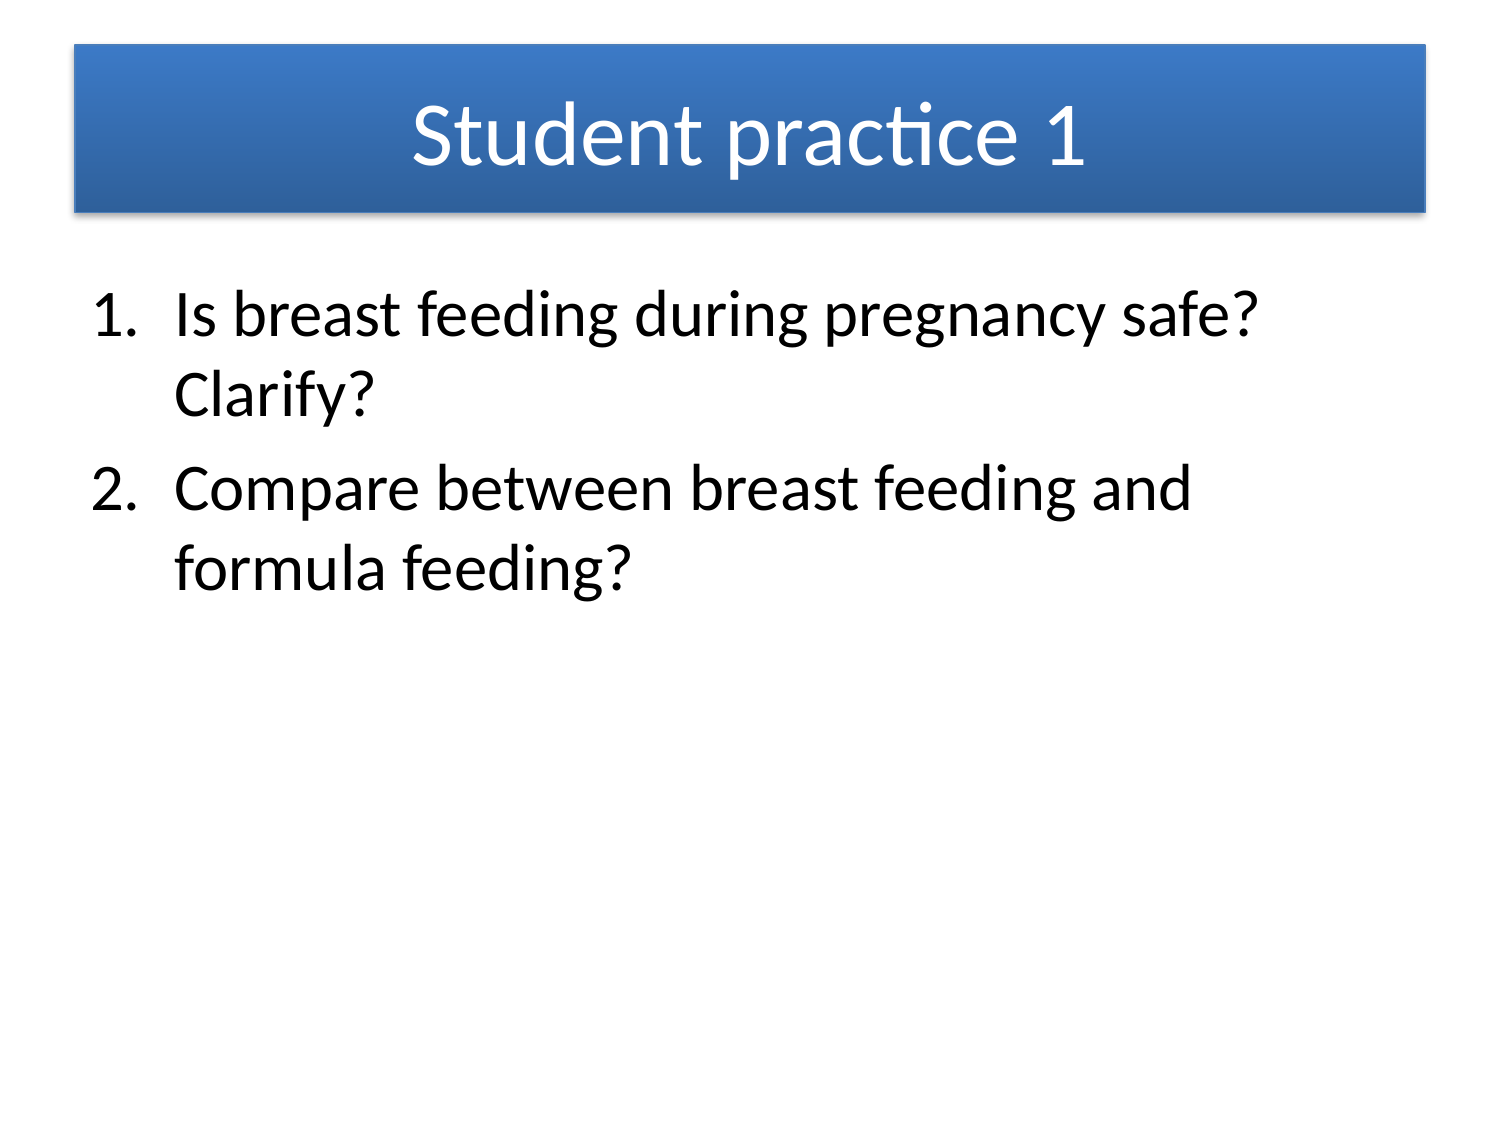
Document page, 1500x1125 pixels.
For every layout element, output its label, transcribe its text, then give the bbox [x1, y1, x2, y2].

title Student practice 1 [74, 44, 1426, 213]
list Is breast feeding during pregnancy safe? Clarify? Compare between breast feeding and formula feeding? [75, 262, 1425, 1005]
